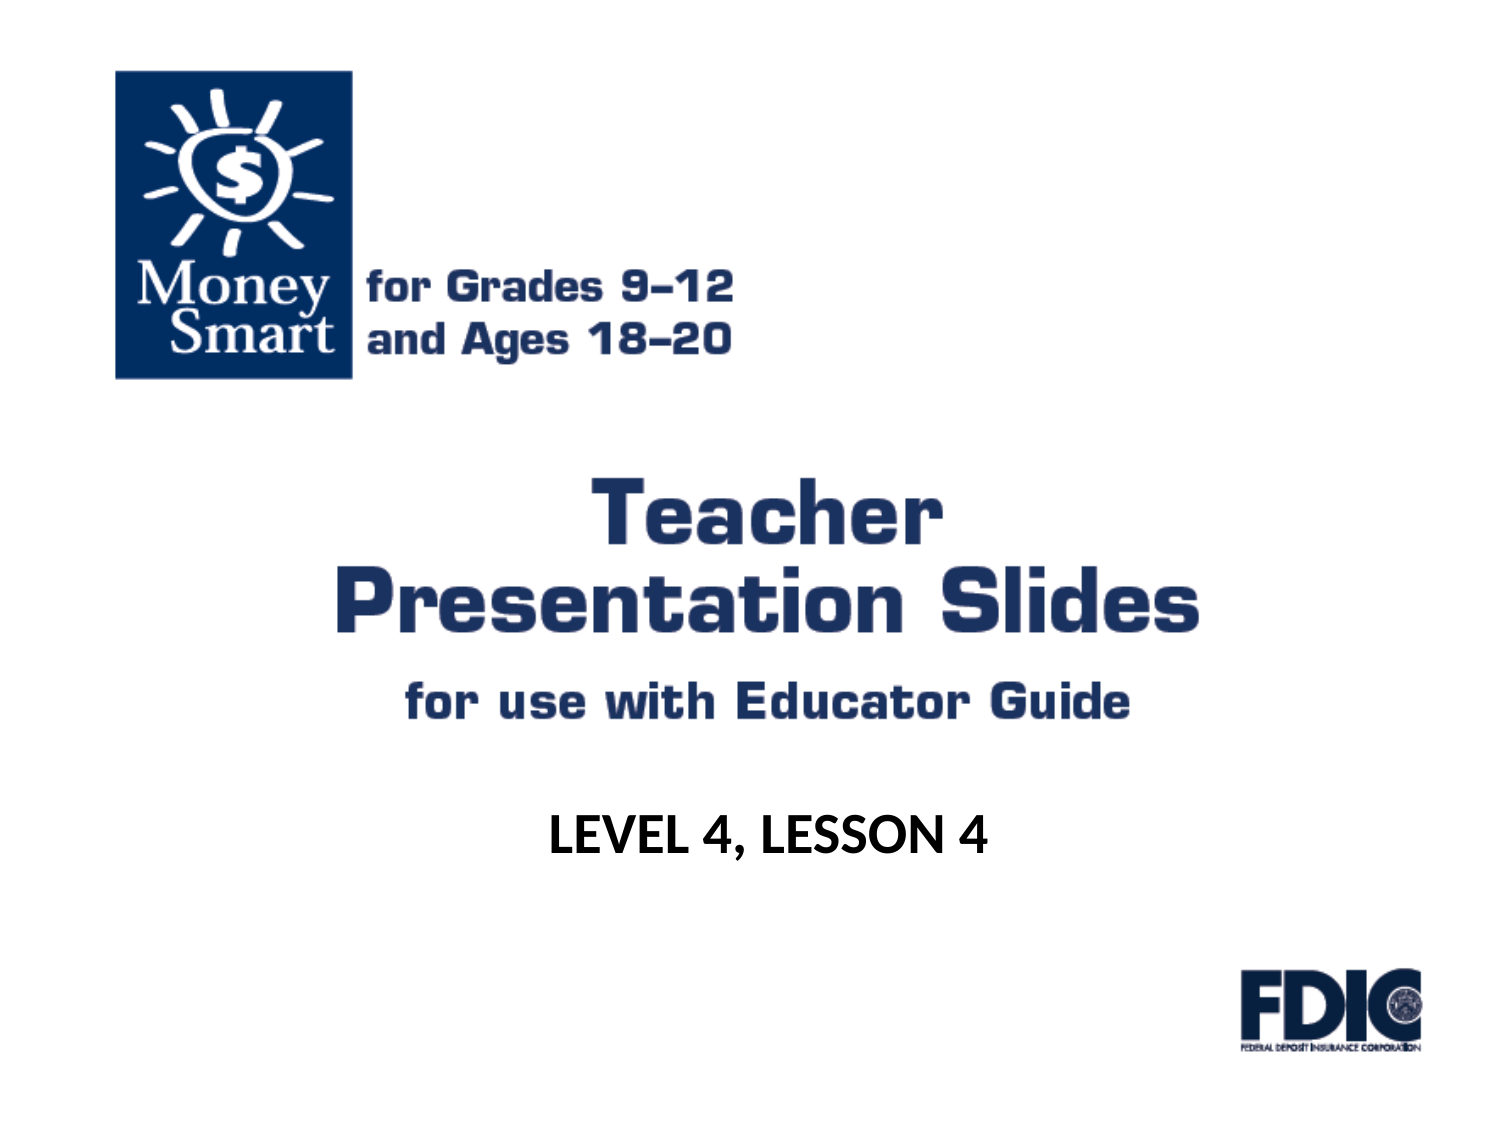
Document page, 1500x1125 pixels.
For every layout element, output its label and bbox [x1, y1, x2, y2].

picture [74, 21, 1451, 1084]
